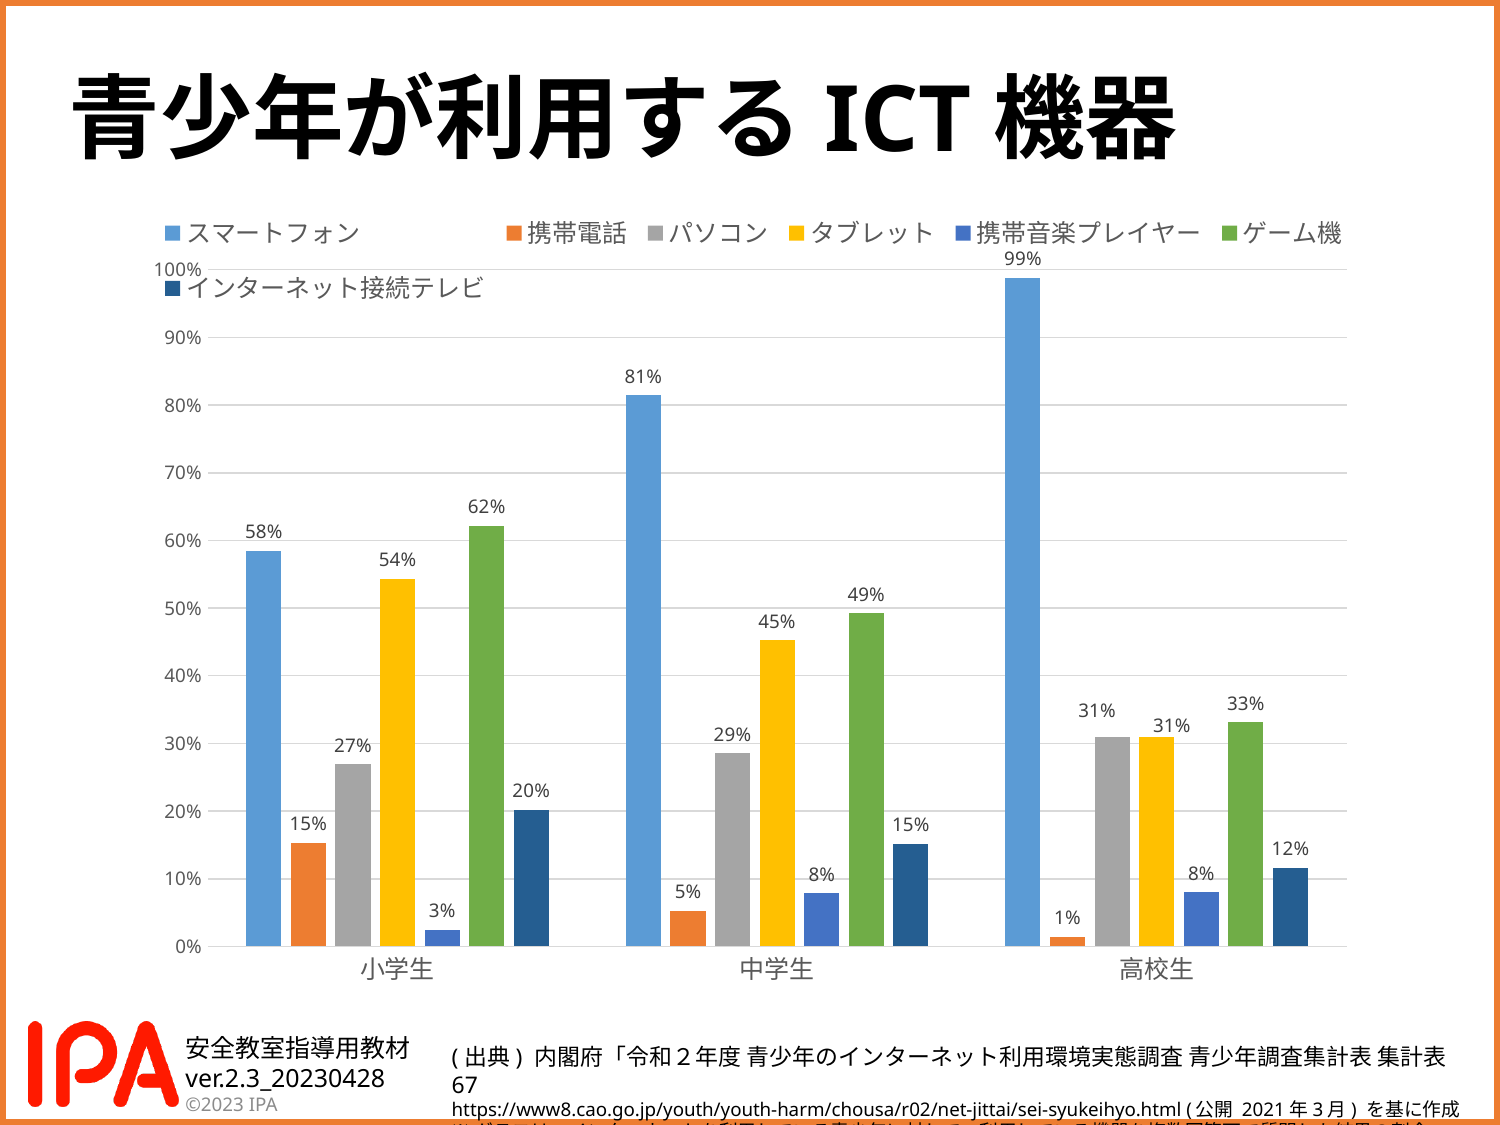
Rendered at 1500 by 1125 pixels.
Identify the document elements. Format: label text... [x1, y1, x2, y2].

picture [28, 1023, 179, 1107]
list [0, 308, 1294, 1023]
text_box 青少年が利用するICT機器 [53, 64, 1404, 219]
chart [128, 182, 1372, 1004]
text_box (出典) 内閣府「令和２年度 青少年のインターネット利用環境実態調査 青少年調査集計表 集計表67 https://www8.cao.go.jp/youth/youth-harm/chousa/r02/net-jittai/sei-syukeihyo.html (公開 2021年3月) を基に作成 ※グラフは、インターネットを利用している青少年に対して、利用している機器を複数回答可で質問した結果の割合。 [436, 1035, 1483, 1125]
